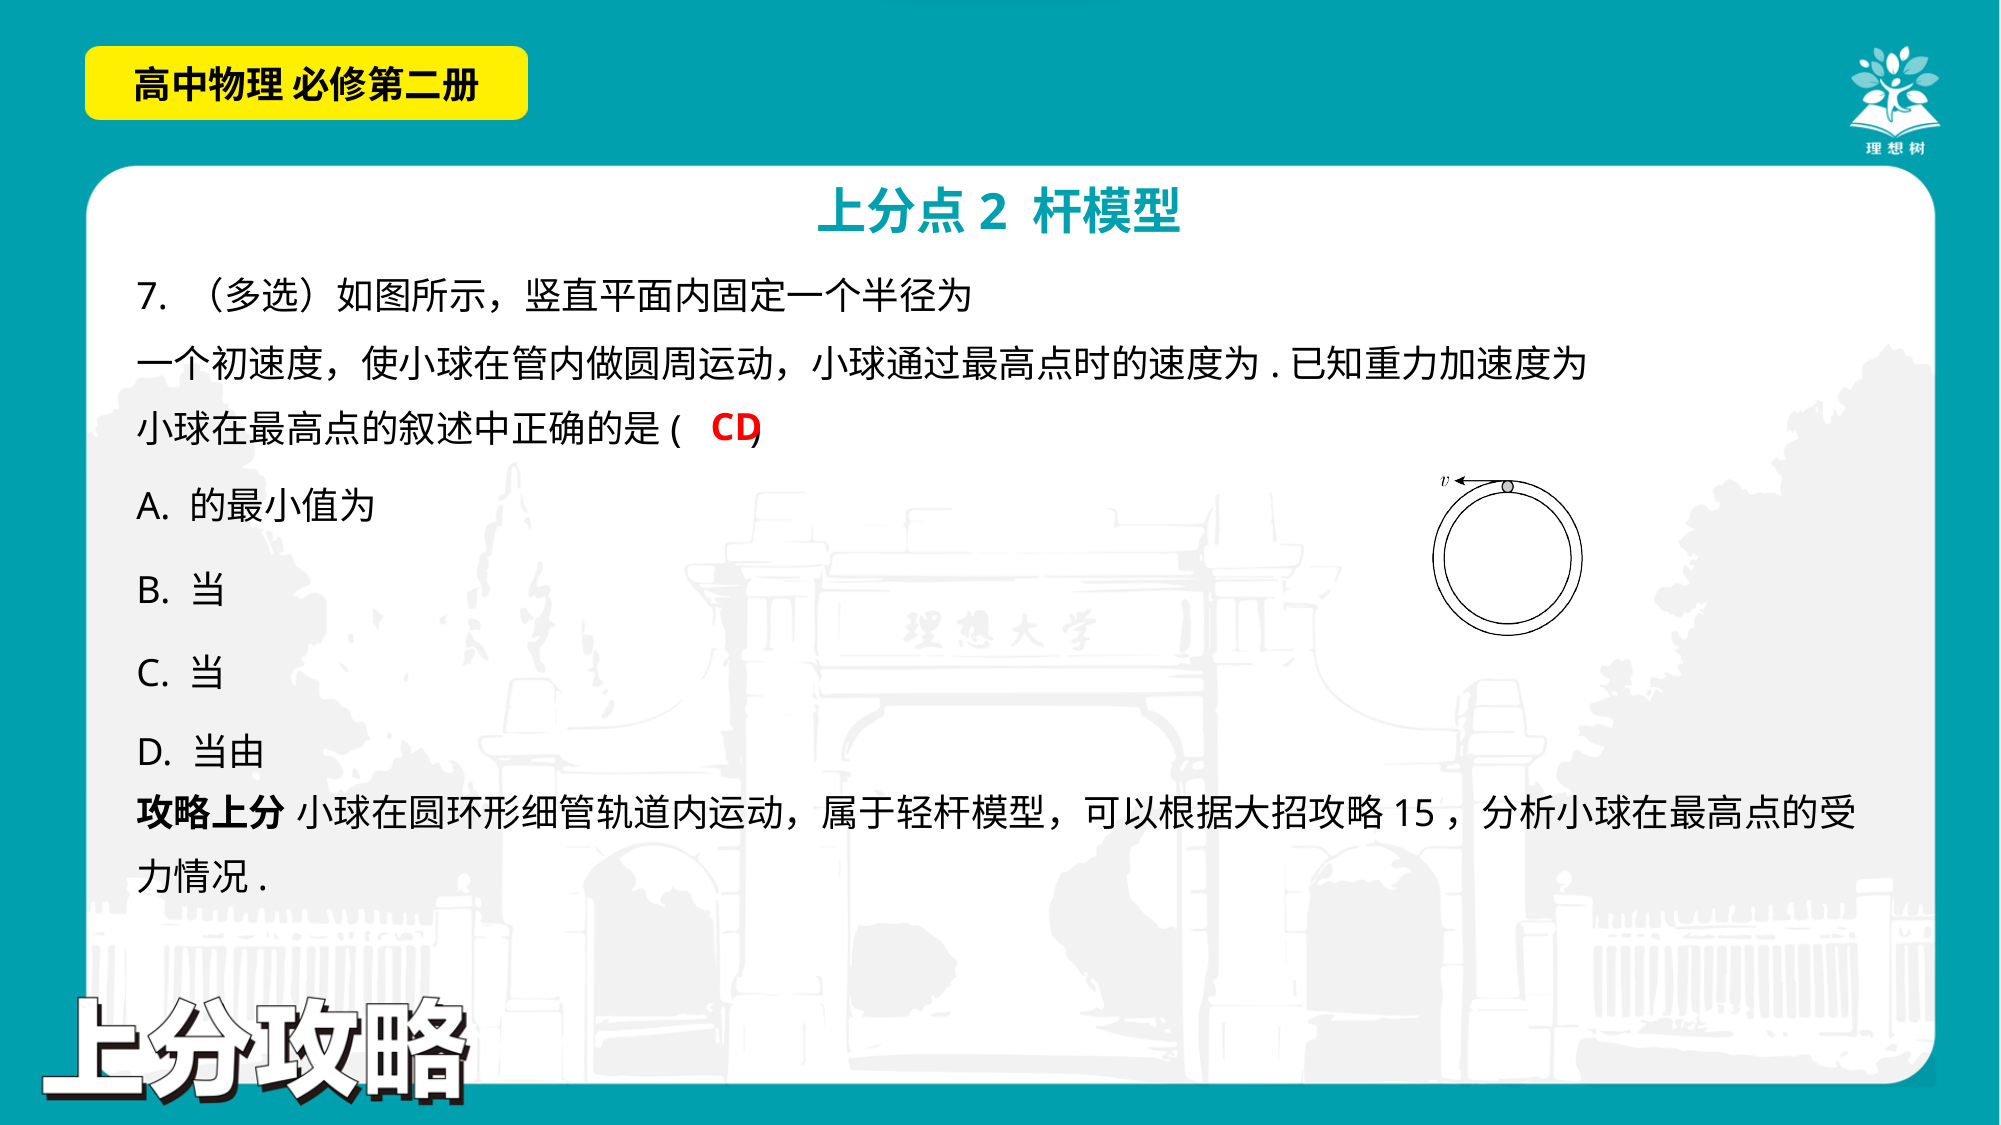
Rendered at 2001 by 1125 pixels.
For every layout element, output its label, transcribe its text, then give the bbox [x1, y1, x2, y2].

picture [0, 0, 2000, 1125]
text_box CD [695, 383, 778, 442]
text_box 攻略上分 小球在圆环形细管轨道内运动，属于轻杆模型，可以根据大招攻略15，分析小球在最高点的受 力情况. [136, 765, 1865, 892]
